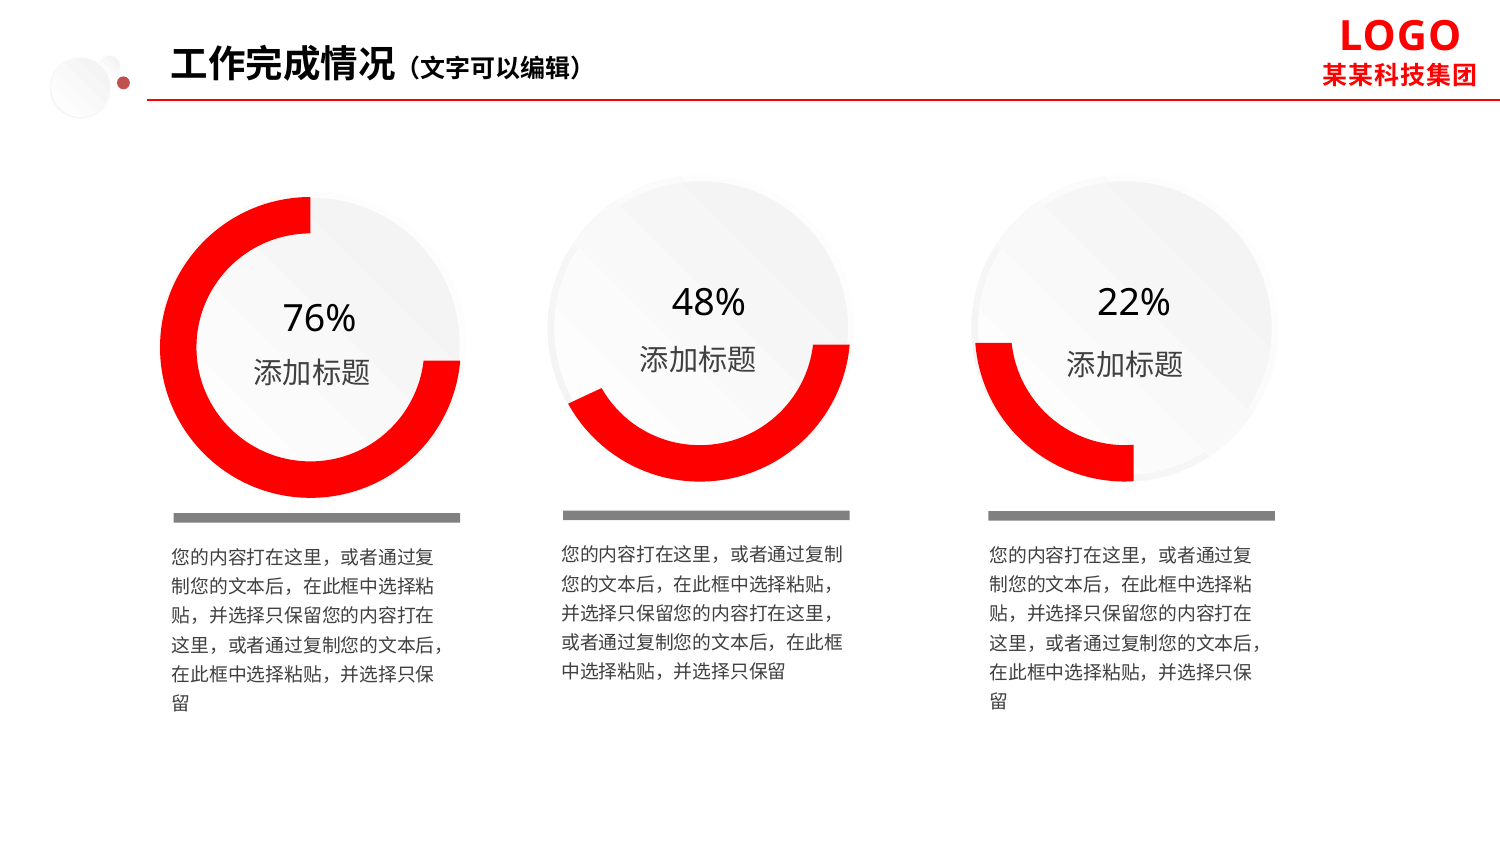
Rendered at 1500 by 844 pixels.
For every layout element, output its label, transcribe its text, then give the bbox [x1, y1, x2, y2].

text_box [547, 174, 855, 482]
text_box 工作完成情况（文字可以编辑） [159, 34, 736, 91]
text_box 您的内容打在这里，或者通过复制您的文本后，在此框中选择粘贴，并选择只保留您的内容打在这里，或者通过复制您的文本后，在此框中选择粘贴，并选择只保留 [550, 530, 860, 718]
text_box [986, 509, 1277, 523]
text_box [159, 191, 467, 499]
text_box [172, 511, 462, 525]
text_box 您的内容打在这里，或者通过复制您的文本后，在此框中选择粘贴，并选择只保留您的内容打在这里，或者通过复制您的文本后，在此框中选择粘贴，并选择只保留 [160, 533, 457, 750]
text_box 您的内容打在这里，或者通过复制您的文本后，在此框中选择粘贴，并选择只保留您的内容打在这里，或者通过复制您的文本后，在此框中选择粘贴，并选择只保留 [978, 531, 1279, 747]
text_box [971, 174, 1279, 482]
text_box [561, 509, 852, 522]
